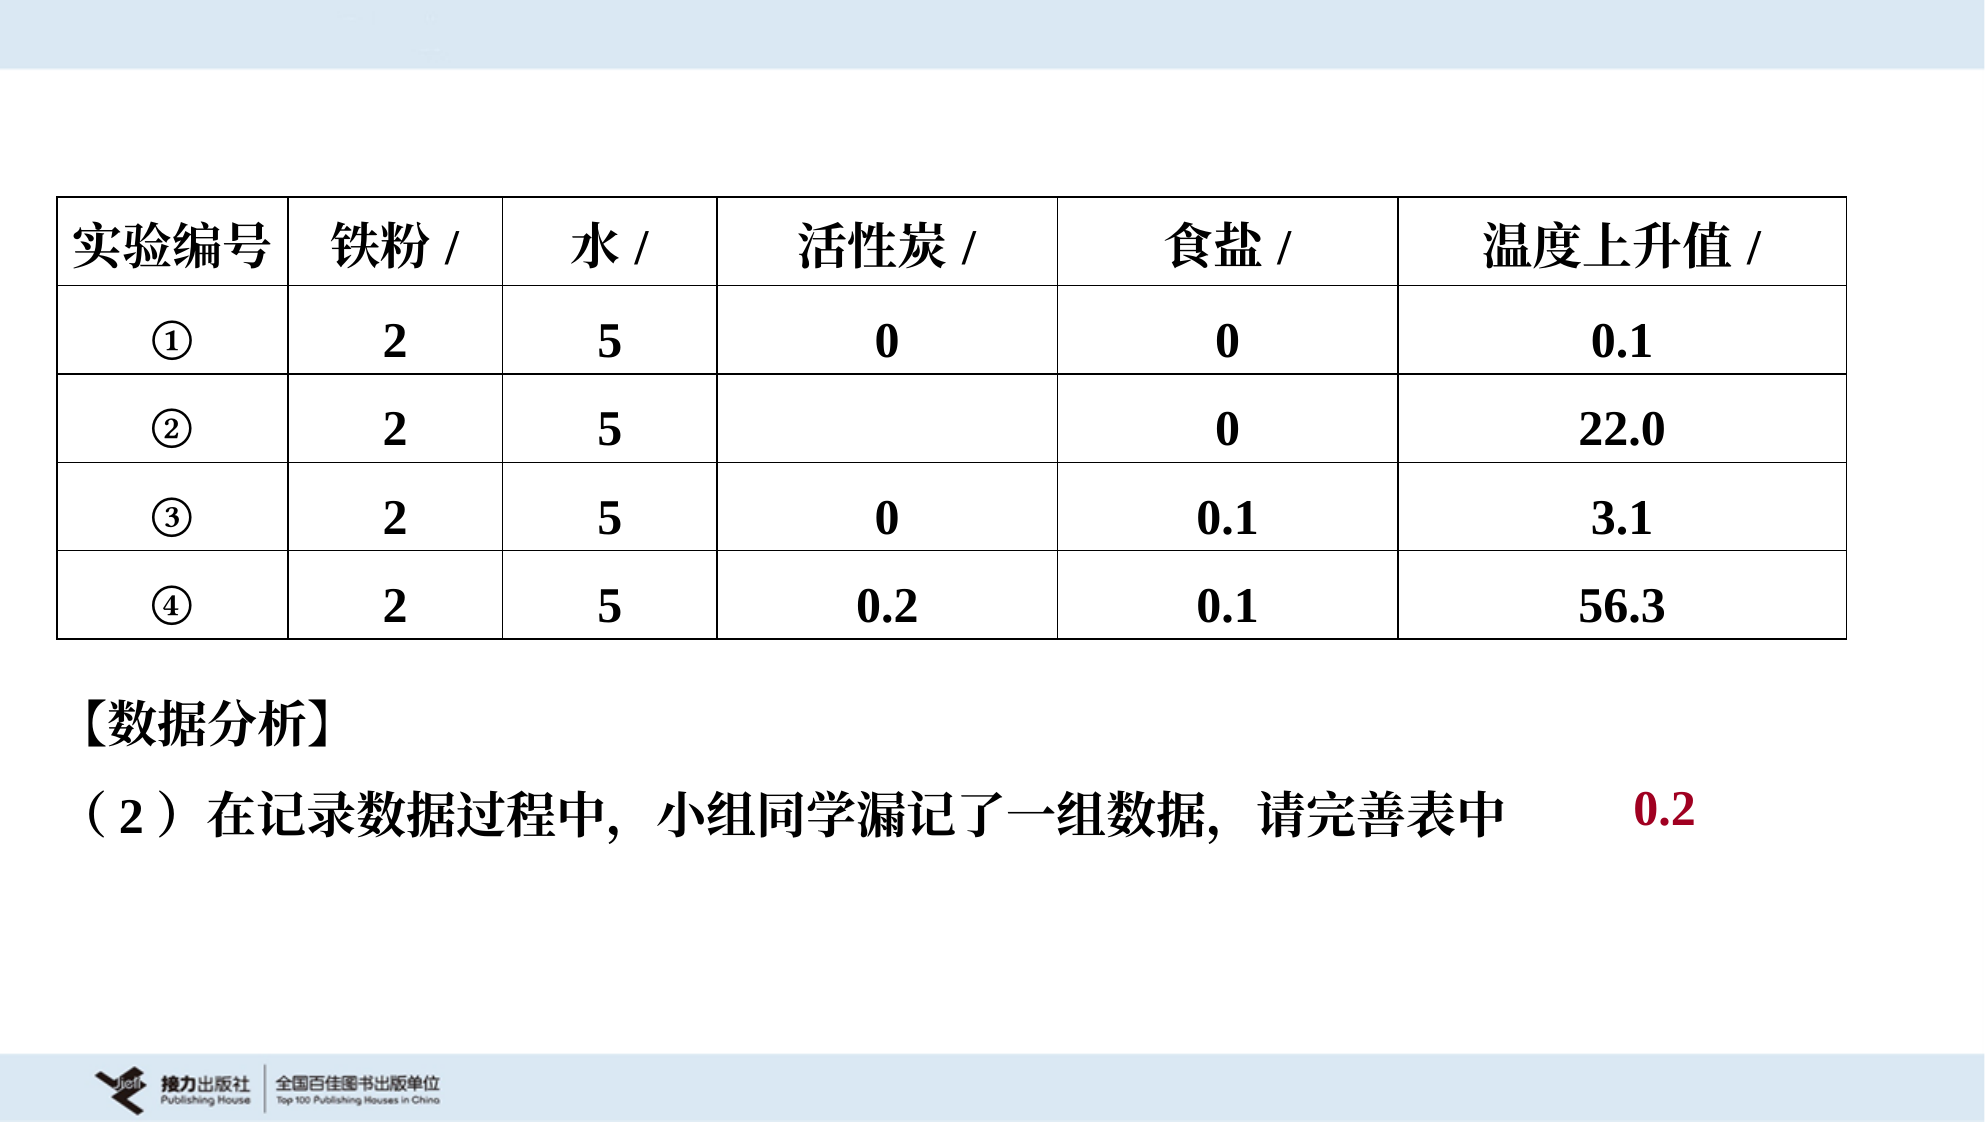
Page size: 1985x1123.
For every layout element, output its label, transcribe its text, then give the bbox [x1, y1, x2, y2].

picture [0, 0, 1985, 1122]
text_box 0.2 [1615, 747, 1714, 836]
